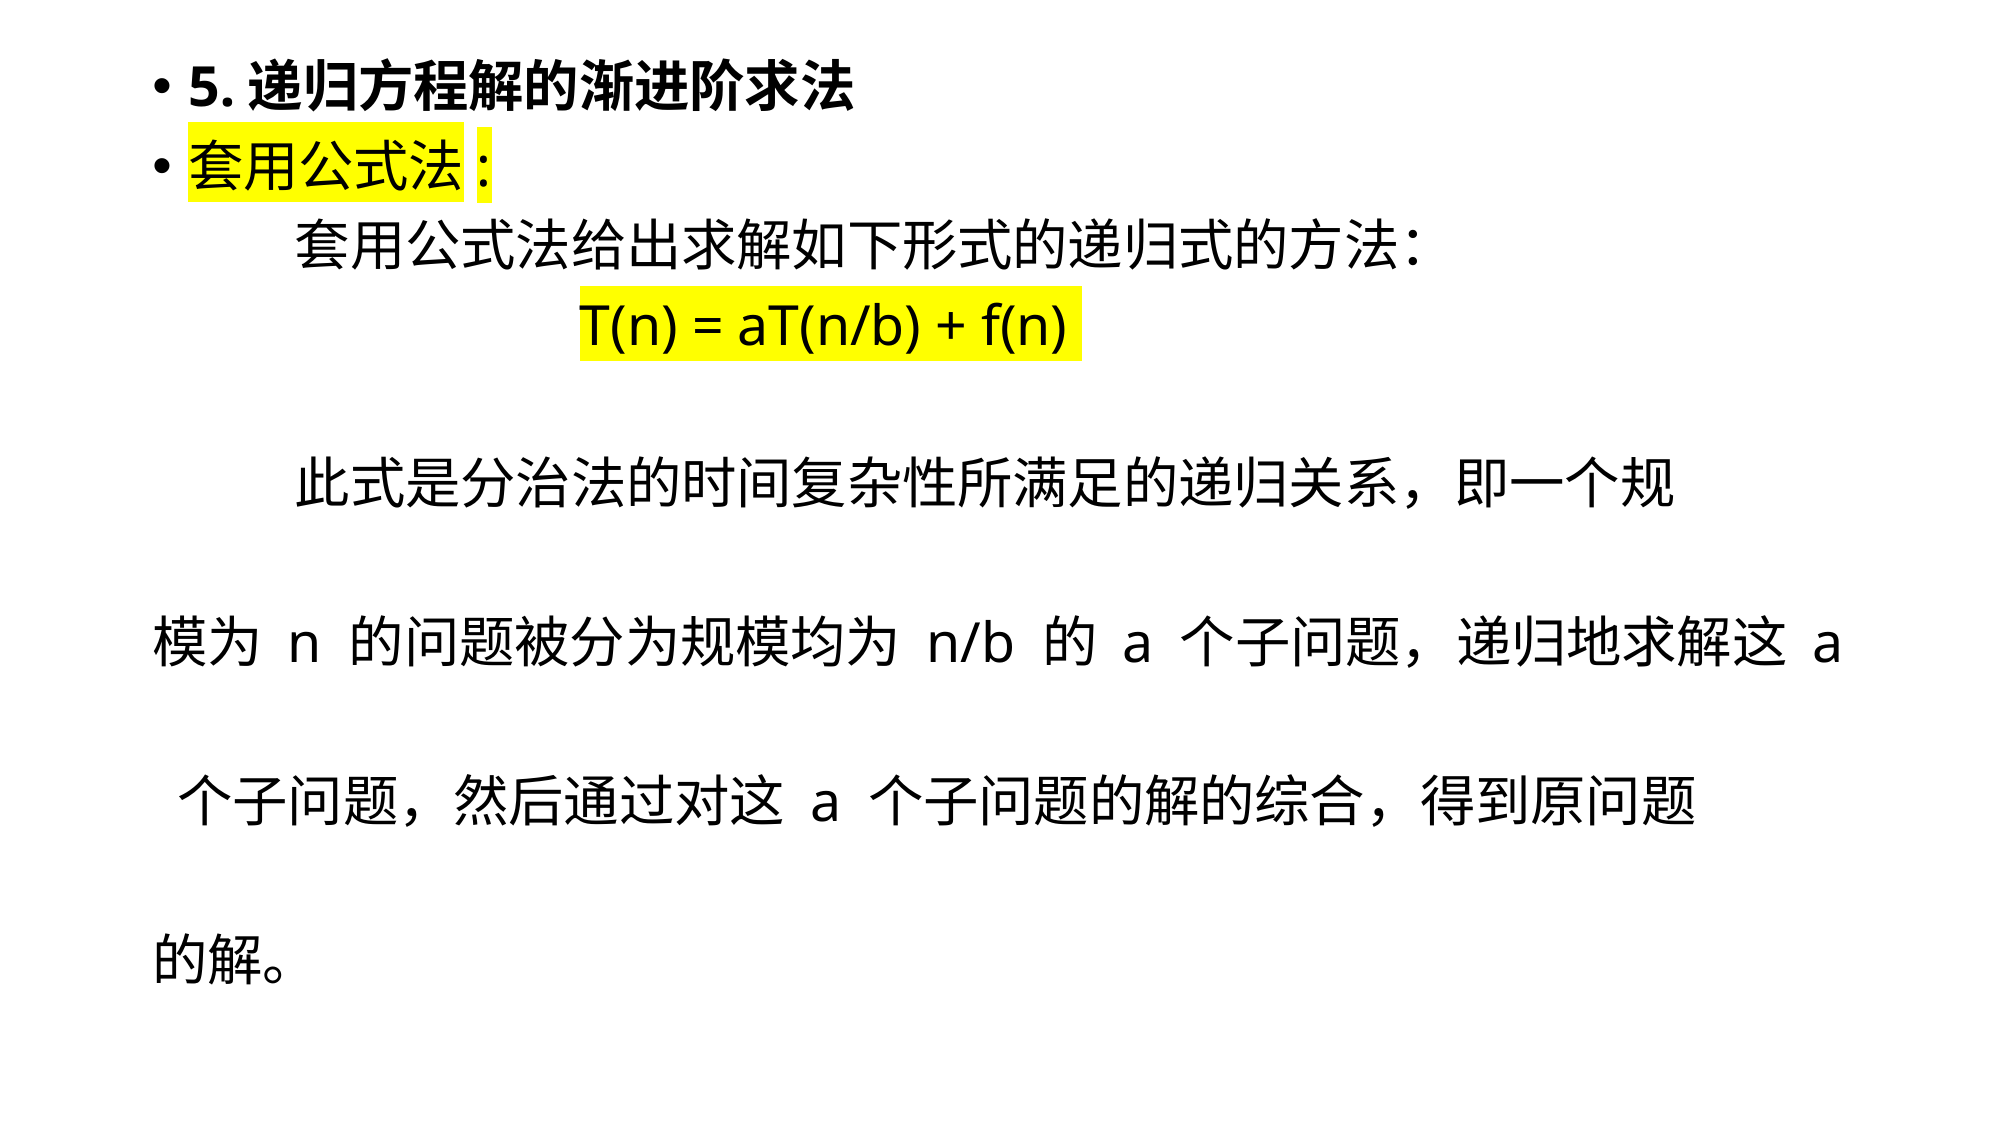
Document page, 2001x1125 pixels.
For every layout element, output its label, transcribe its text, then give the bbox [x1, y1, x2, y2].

list 5.递归方程解的渐进阶求法 套用公式法: 套用公式法给出求解如下形式的递归式的方法： T(n) = aT(n/b) + f(n) 此式是分治法的时间复杂性所满足的递归关系，即一个规 模为 n 的问题被分为规模均为 n/b 的 a 个子问题，递归地求解这 a 个子问题，然后通过对这 a 个子问题的解的综合，得到原问题 的解。 [137, 51, 1863, 1014]
